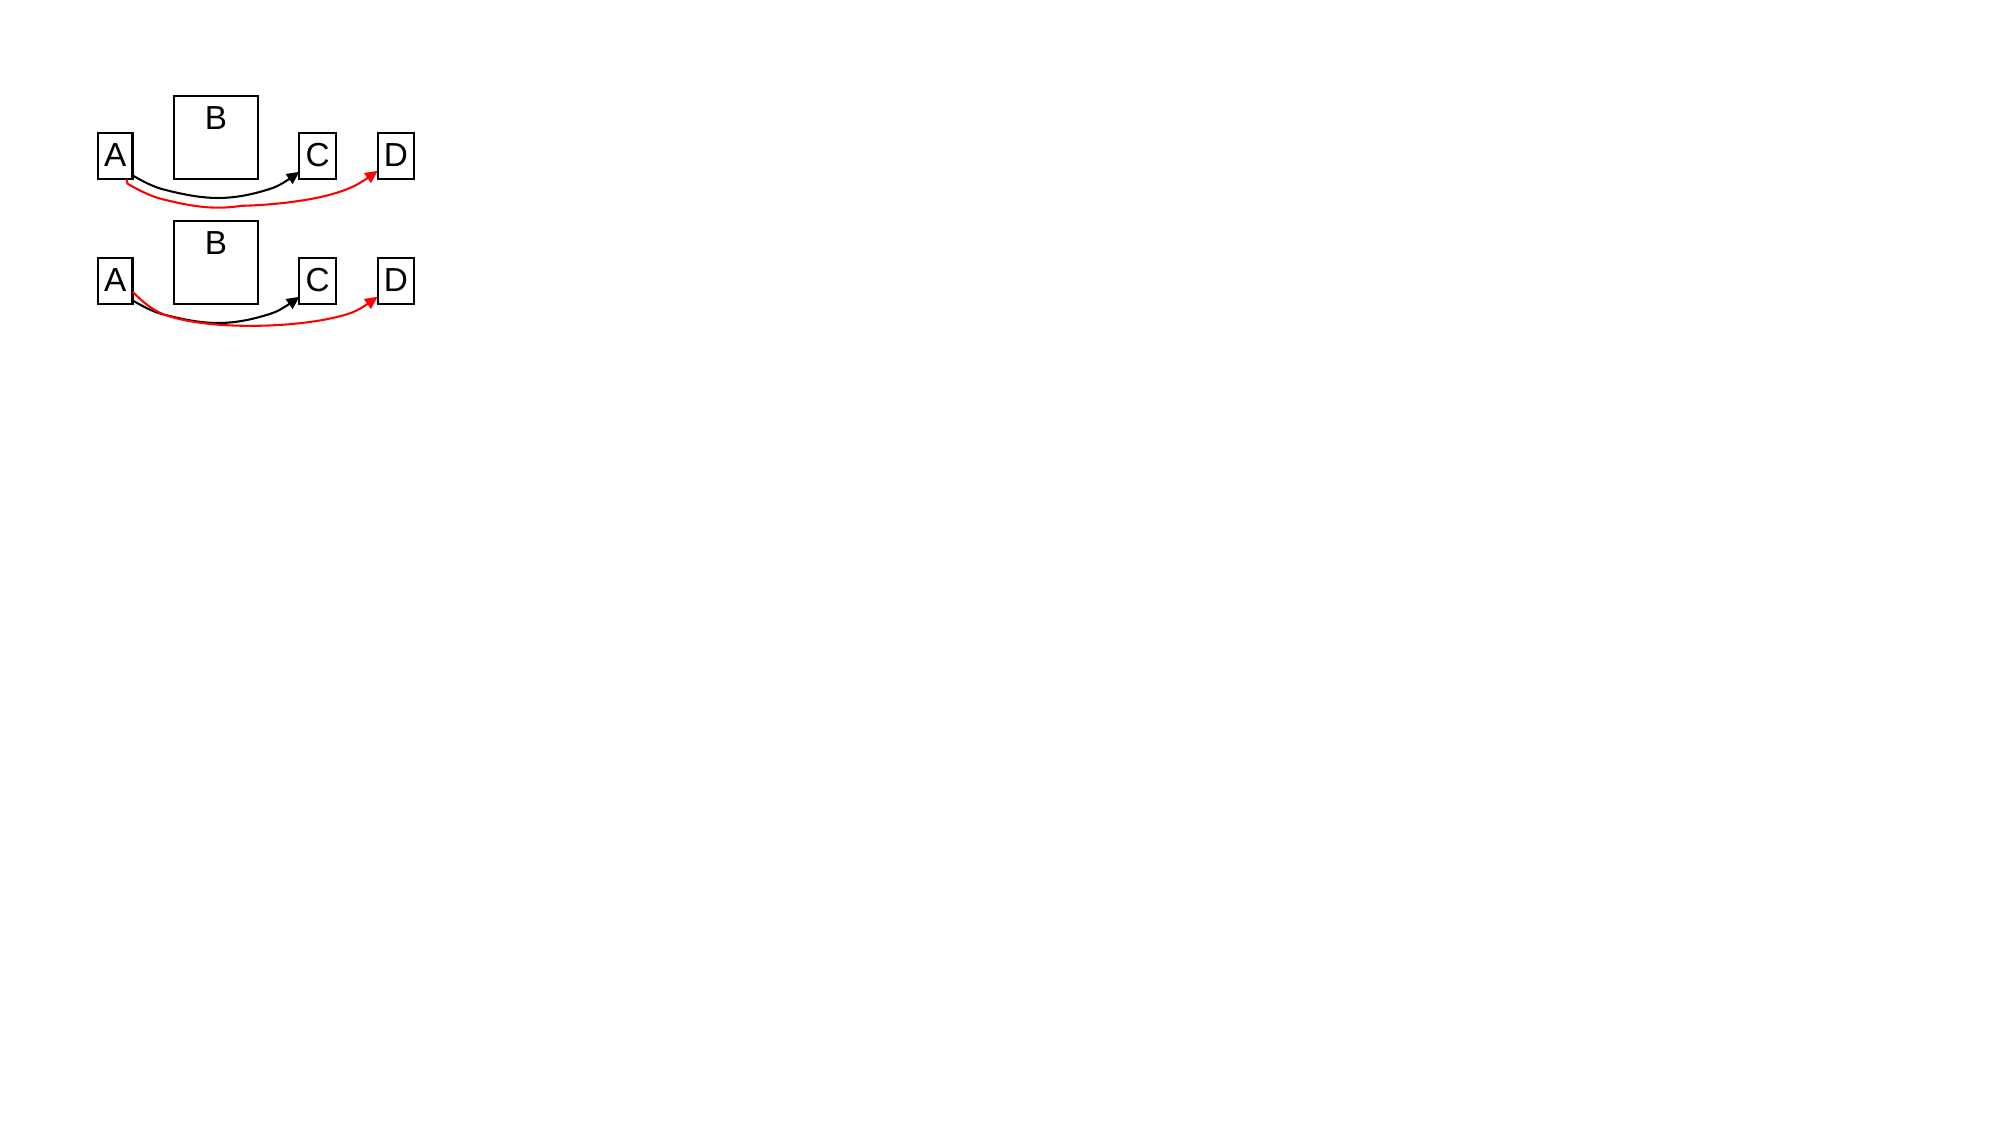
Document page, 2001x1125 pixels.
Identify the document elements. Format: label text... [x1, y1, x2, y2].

text_box D [377, 258, 415, 305]
text_box C [299, 133, 336, 173]
text_box [132, 171, 300, 178]
text_box C [299, 258, 336, 295]
text_box [132, 299, 161, 315]
text_box B [174, 95, 258, 174]
text_box [125, 170, 378, 209]
text_box B [174, 220, 258, 294]
text_box [132, 291, 378, 327]
text_box [74, 74, 436, 328]
text_box A [97, 258, 133, 305]
text_box A [97, 133, 133, 180]
text_box D [377, 133, 415, 180]
